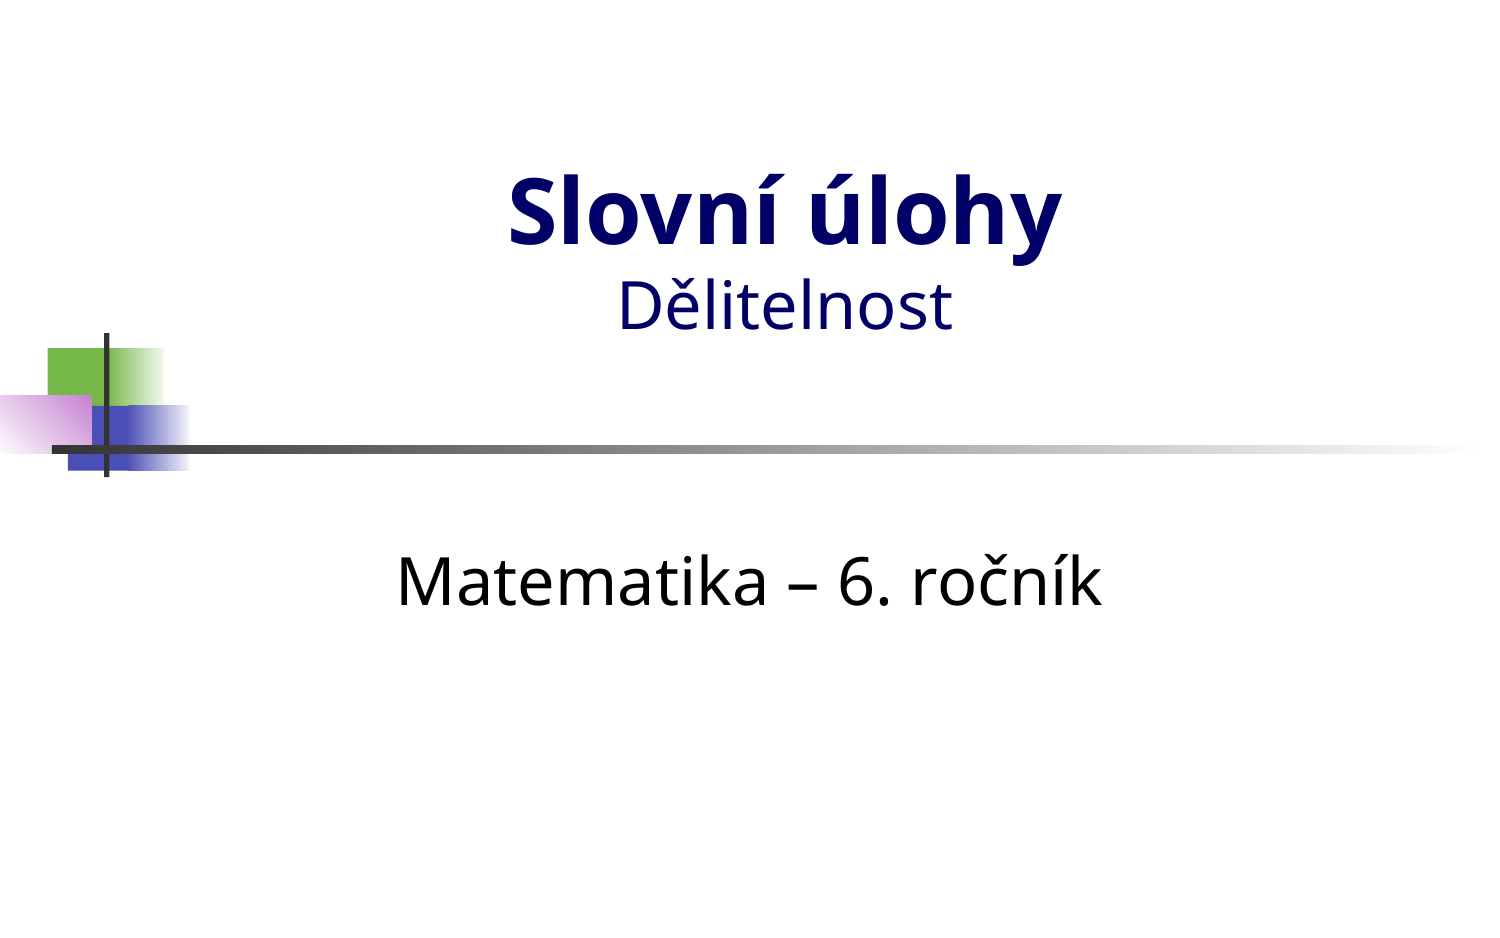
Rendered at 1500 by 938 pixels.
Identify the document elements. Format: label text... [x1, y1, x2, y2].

subtitle Matematika – 6. ročník [224, 530, 1276, 772]
title Slovní úlohy Dělitelnost [147, 173, 1423, 351]
